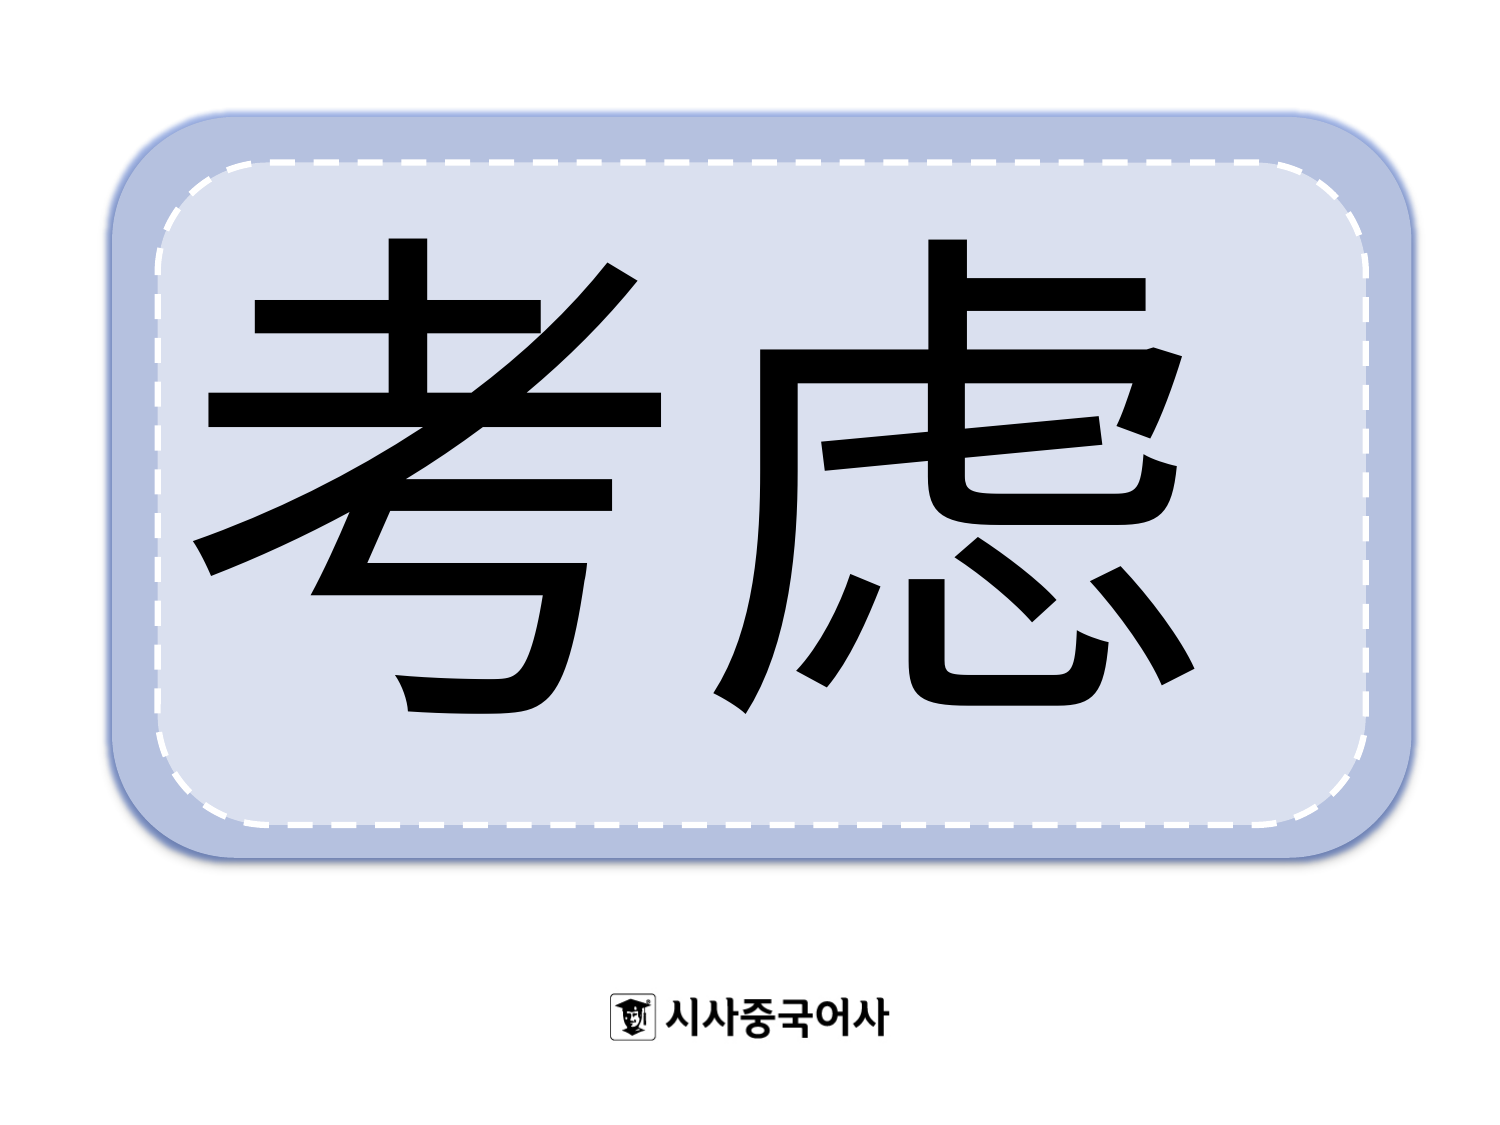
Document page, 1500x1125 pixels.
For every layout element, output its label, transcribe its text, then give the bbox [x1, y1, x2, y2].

text_box 考虑 [147, 137, 1356, 800]
text_box [162, 160, 1371, 824]
picture [602, 987, 898, 1047]
